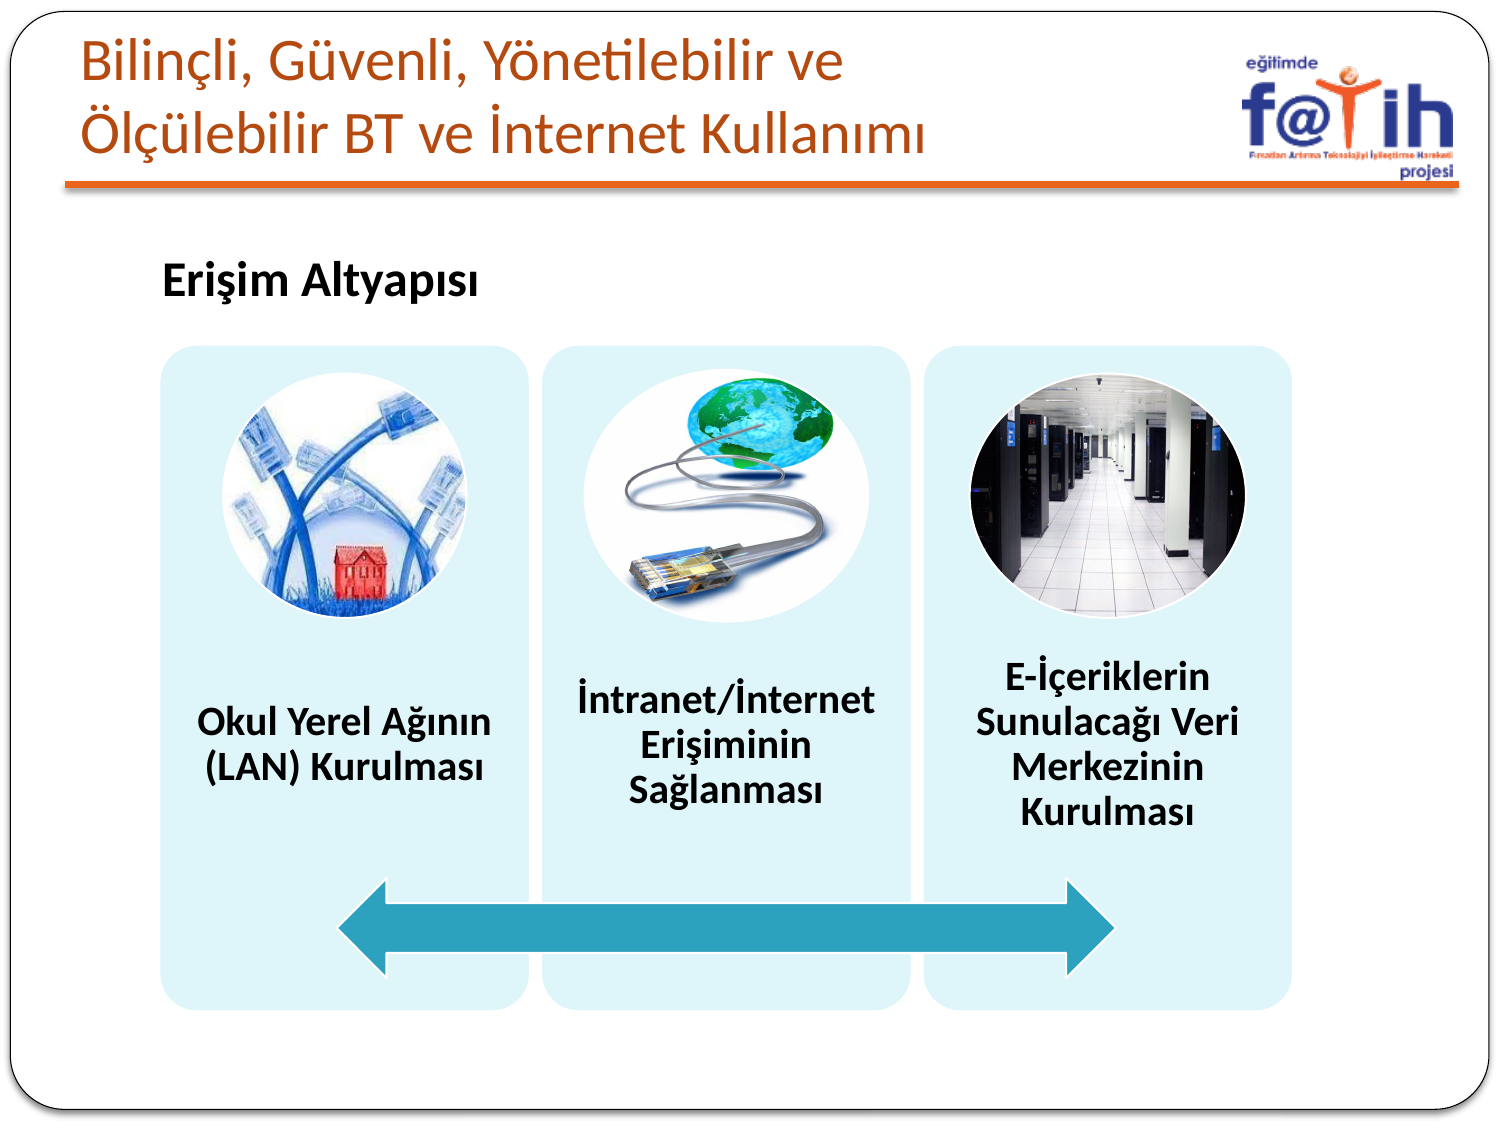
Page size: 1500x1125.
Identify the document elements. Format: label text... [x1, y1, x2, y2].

text_box Erişim Altyapısı [147, 238, 656, 314]
title Bilinçli, Güvenli, Yönetilebilir ve Ölçülebilir BT ve İnternet Kullanımı [64, 54, 1081, 181]
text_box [159, 344, 1294, 1012]
picture [1242, 54, 1453, 182]
